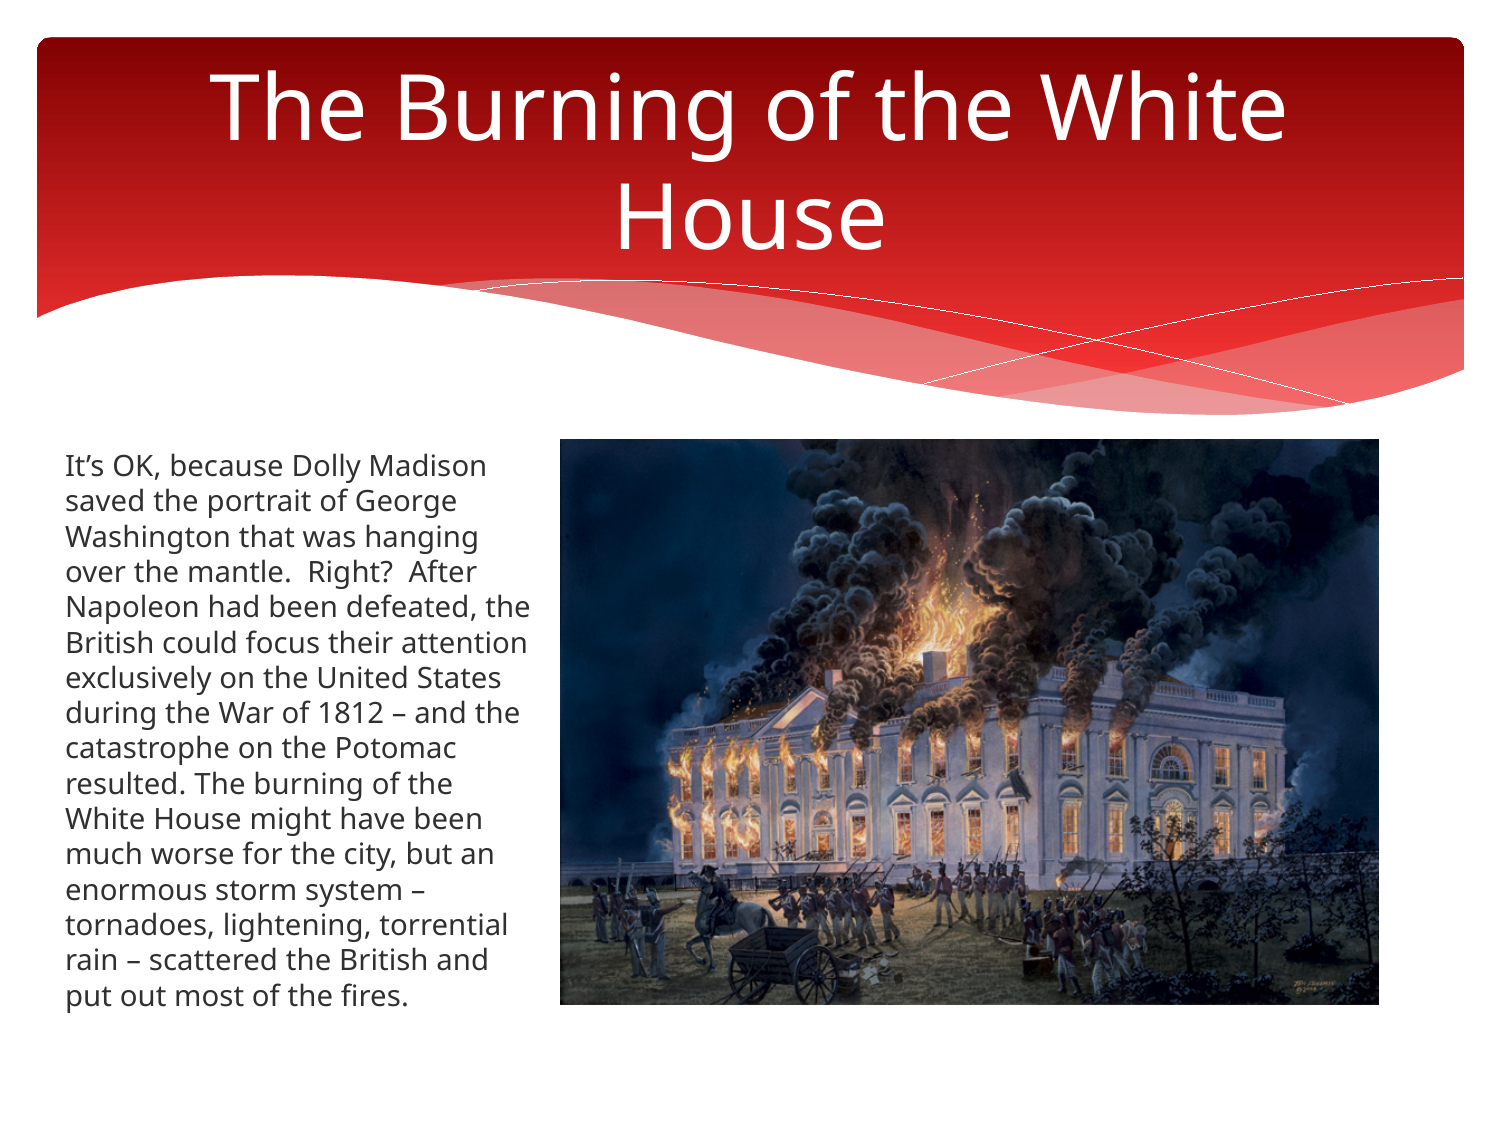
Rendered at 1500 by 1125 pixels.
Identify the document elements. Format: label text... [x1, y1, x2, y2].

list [560, 439, 1379, 1006]
title The Burning of the White House [75, 55, 1425, 261]
list It’s OK, because Dolly Madison saved the portrait of George Washington that was hanging over the mantle. Right? After Napoleon had been defeated, the British could focus their attention exclusively on the United States during the War of 1812 – and the catastrophe on the Potomac resulted. The burning of the White House might have been much worse for the city, but an enormous storm system – tornadoes, lightening, torrential rain – scattered the British and put out most of the fires. [50, 439, 550, 1063]
